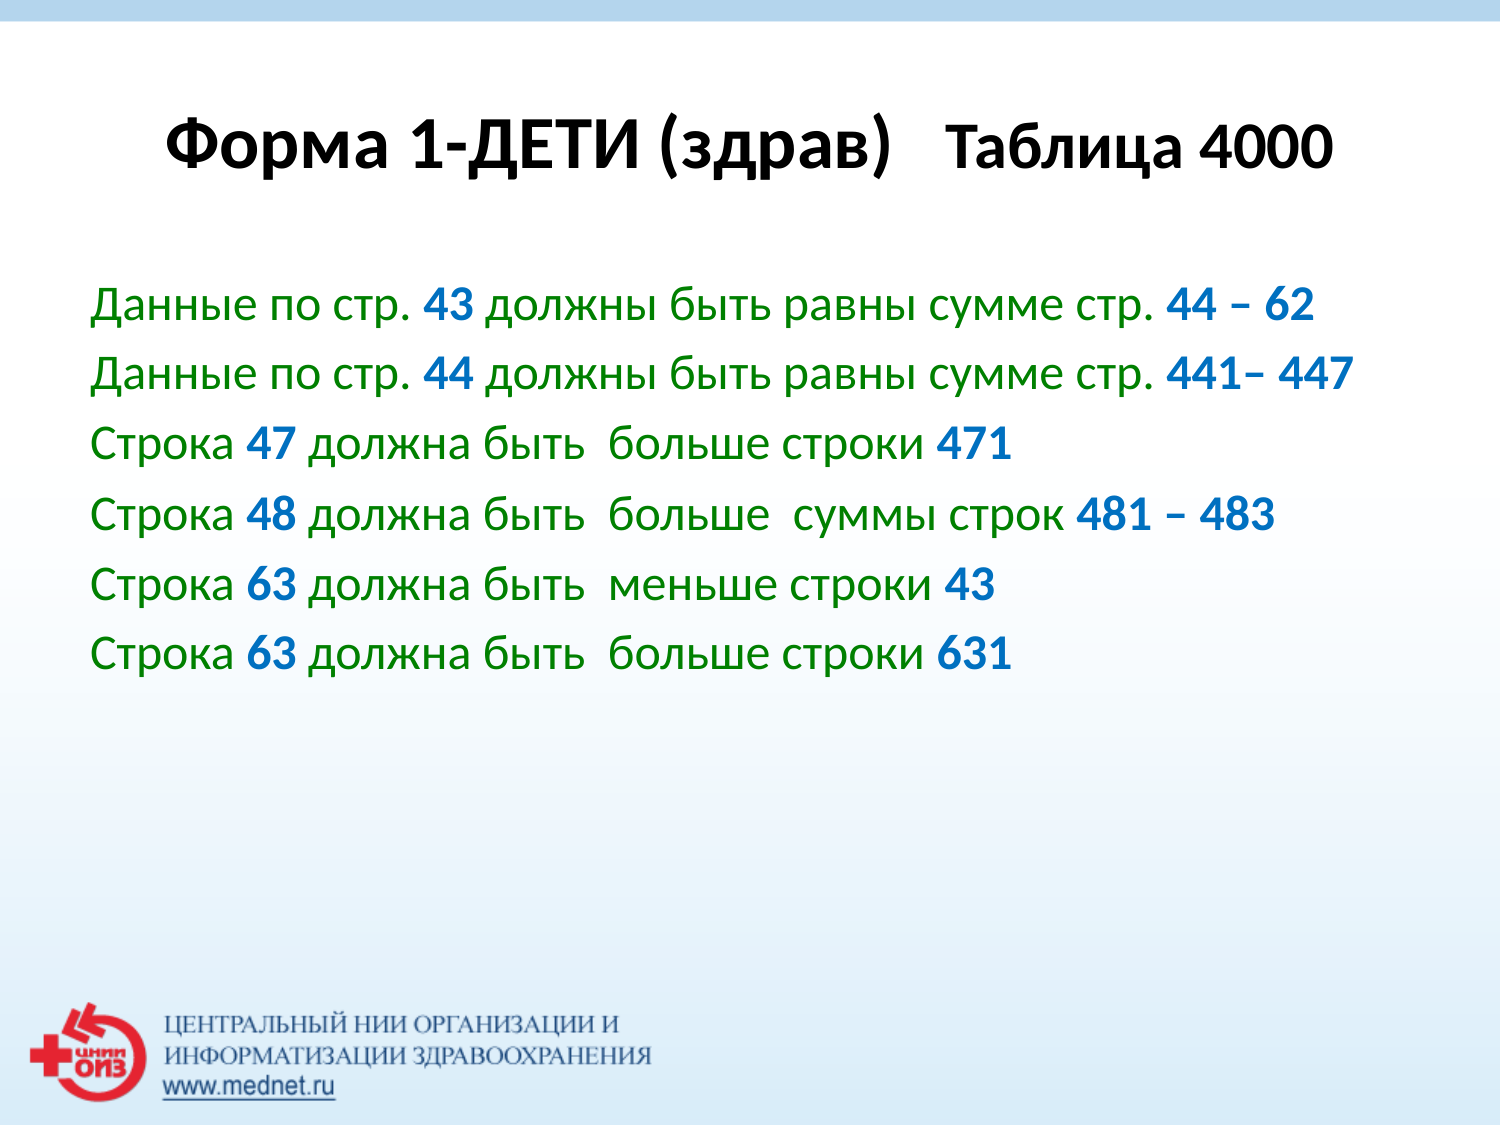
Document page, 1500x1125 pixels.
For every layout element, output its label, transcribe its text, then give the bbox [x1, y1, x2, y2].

picture [0, 0, 1500, 1125]
list Данные по стр. 43 должны быть равны сумме стр. 44 – 62 Данные по стр. 44 должны быть равны сумме стр. 441– 447 Строка 47 должна быть больше строки 471 Строка 48 должна быть больше суммы строк 481 – 483 Строка 63 должна быть меньше строки 43 Строка 63 должна быть больше строки 631 [75, 262, 1425, 1005]
title Форма 1-ДЕТИ (здрав) Таблица 4000 [75, 45, 1425, 233]
